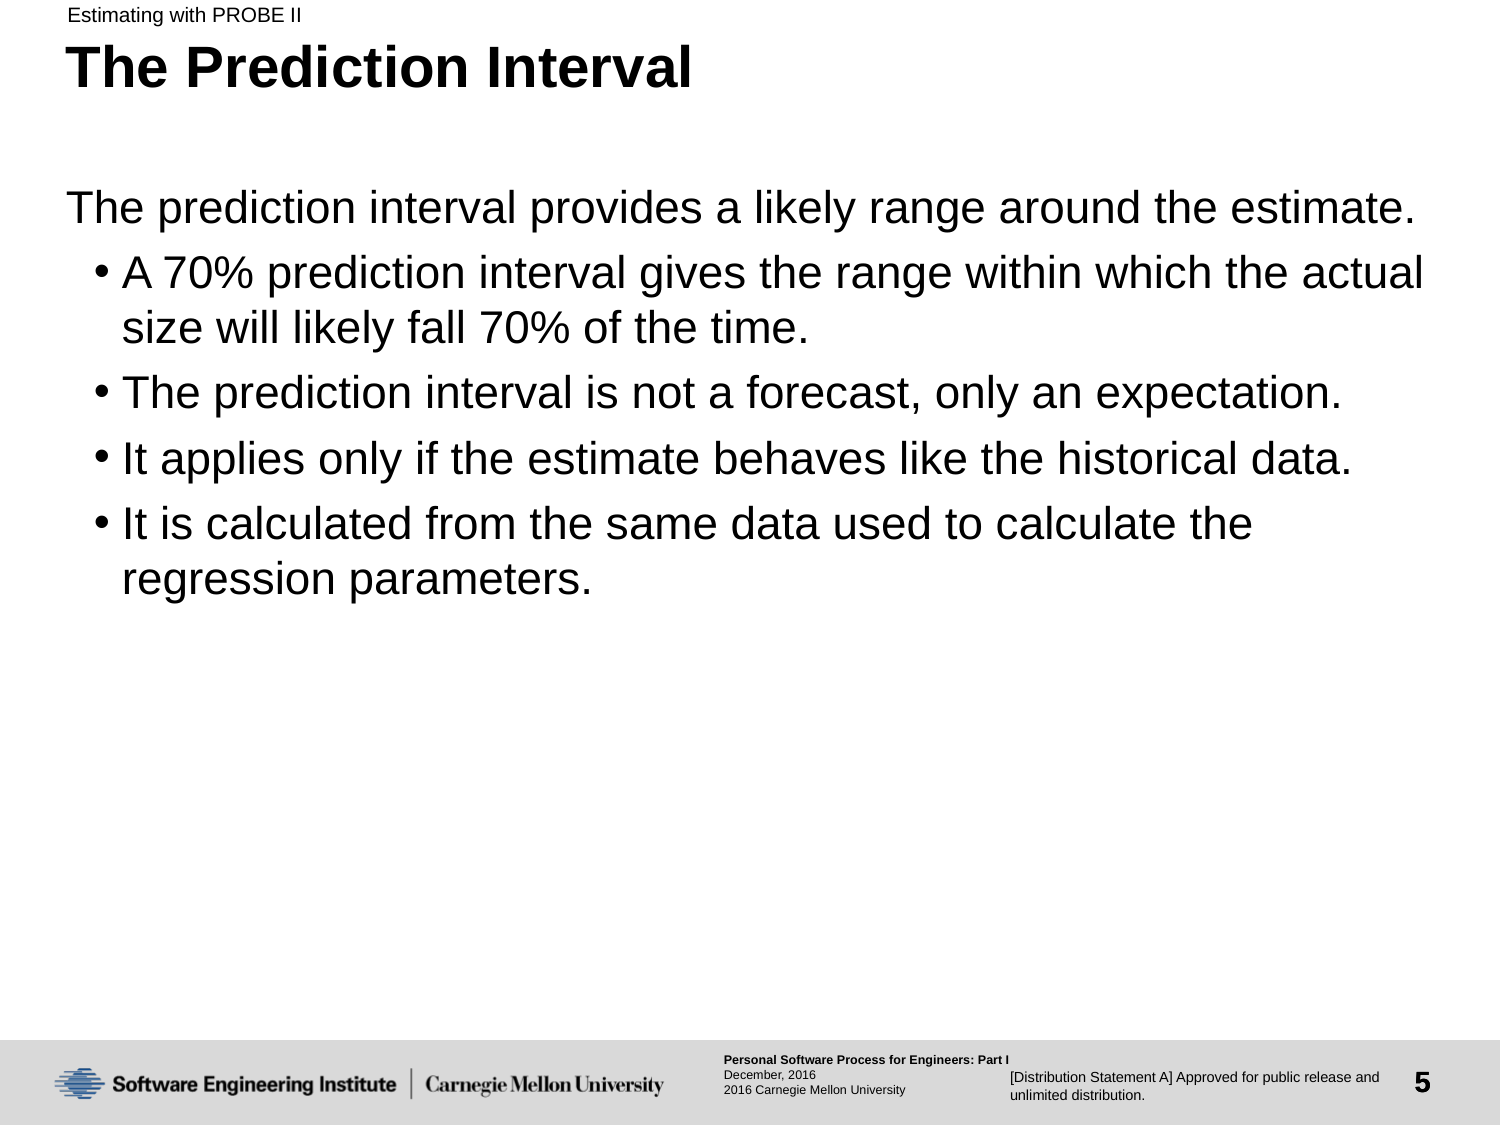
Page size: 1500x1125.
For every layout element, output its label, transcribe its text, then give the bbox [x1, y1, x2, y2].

list The prediction interval provides a likely range around the estimate. A 70% prediction interval gives the range within which the actual size will likely fall 70% of the time. The prediction interval is not a forecast, only an expectation. It applies only if the estimate behaves like the historical data. It is calculated from the same data used to calculate the regression parameters. [65, 177, 1431, 1000]
picture [46, 1061, 673, 1104]
text_box Estimating with PROBE II [67, 1, 752, 27]
title The Prediction Interval [65, 37, 1313, 148]
